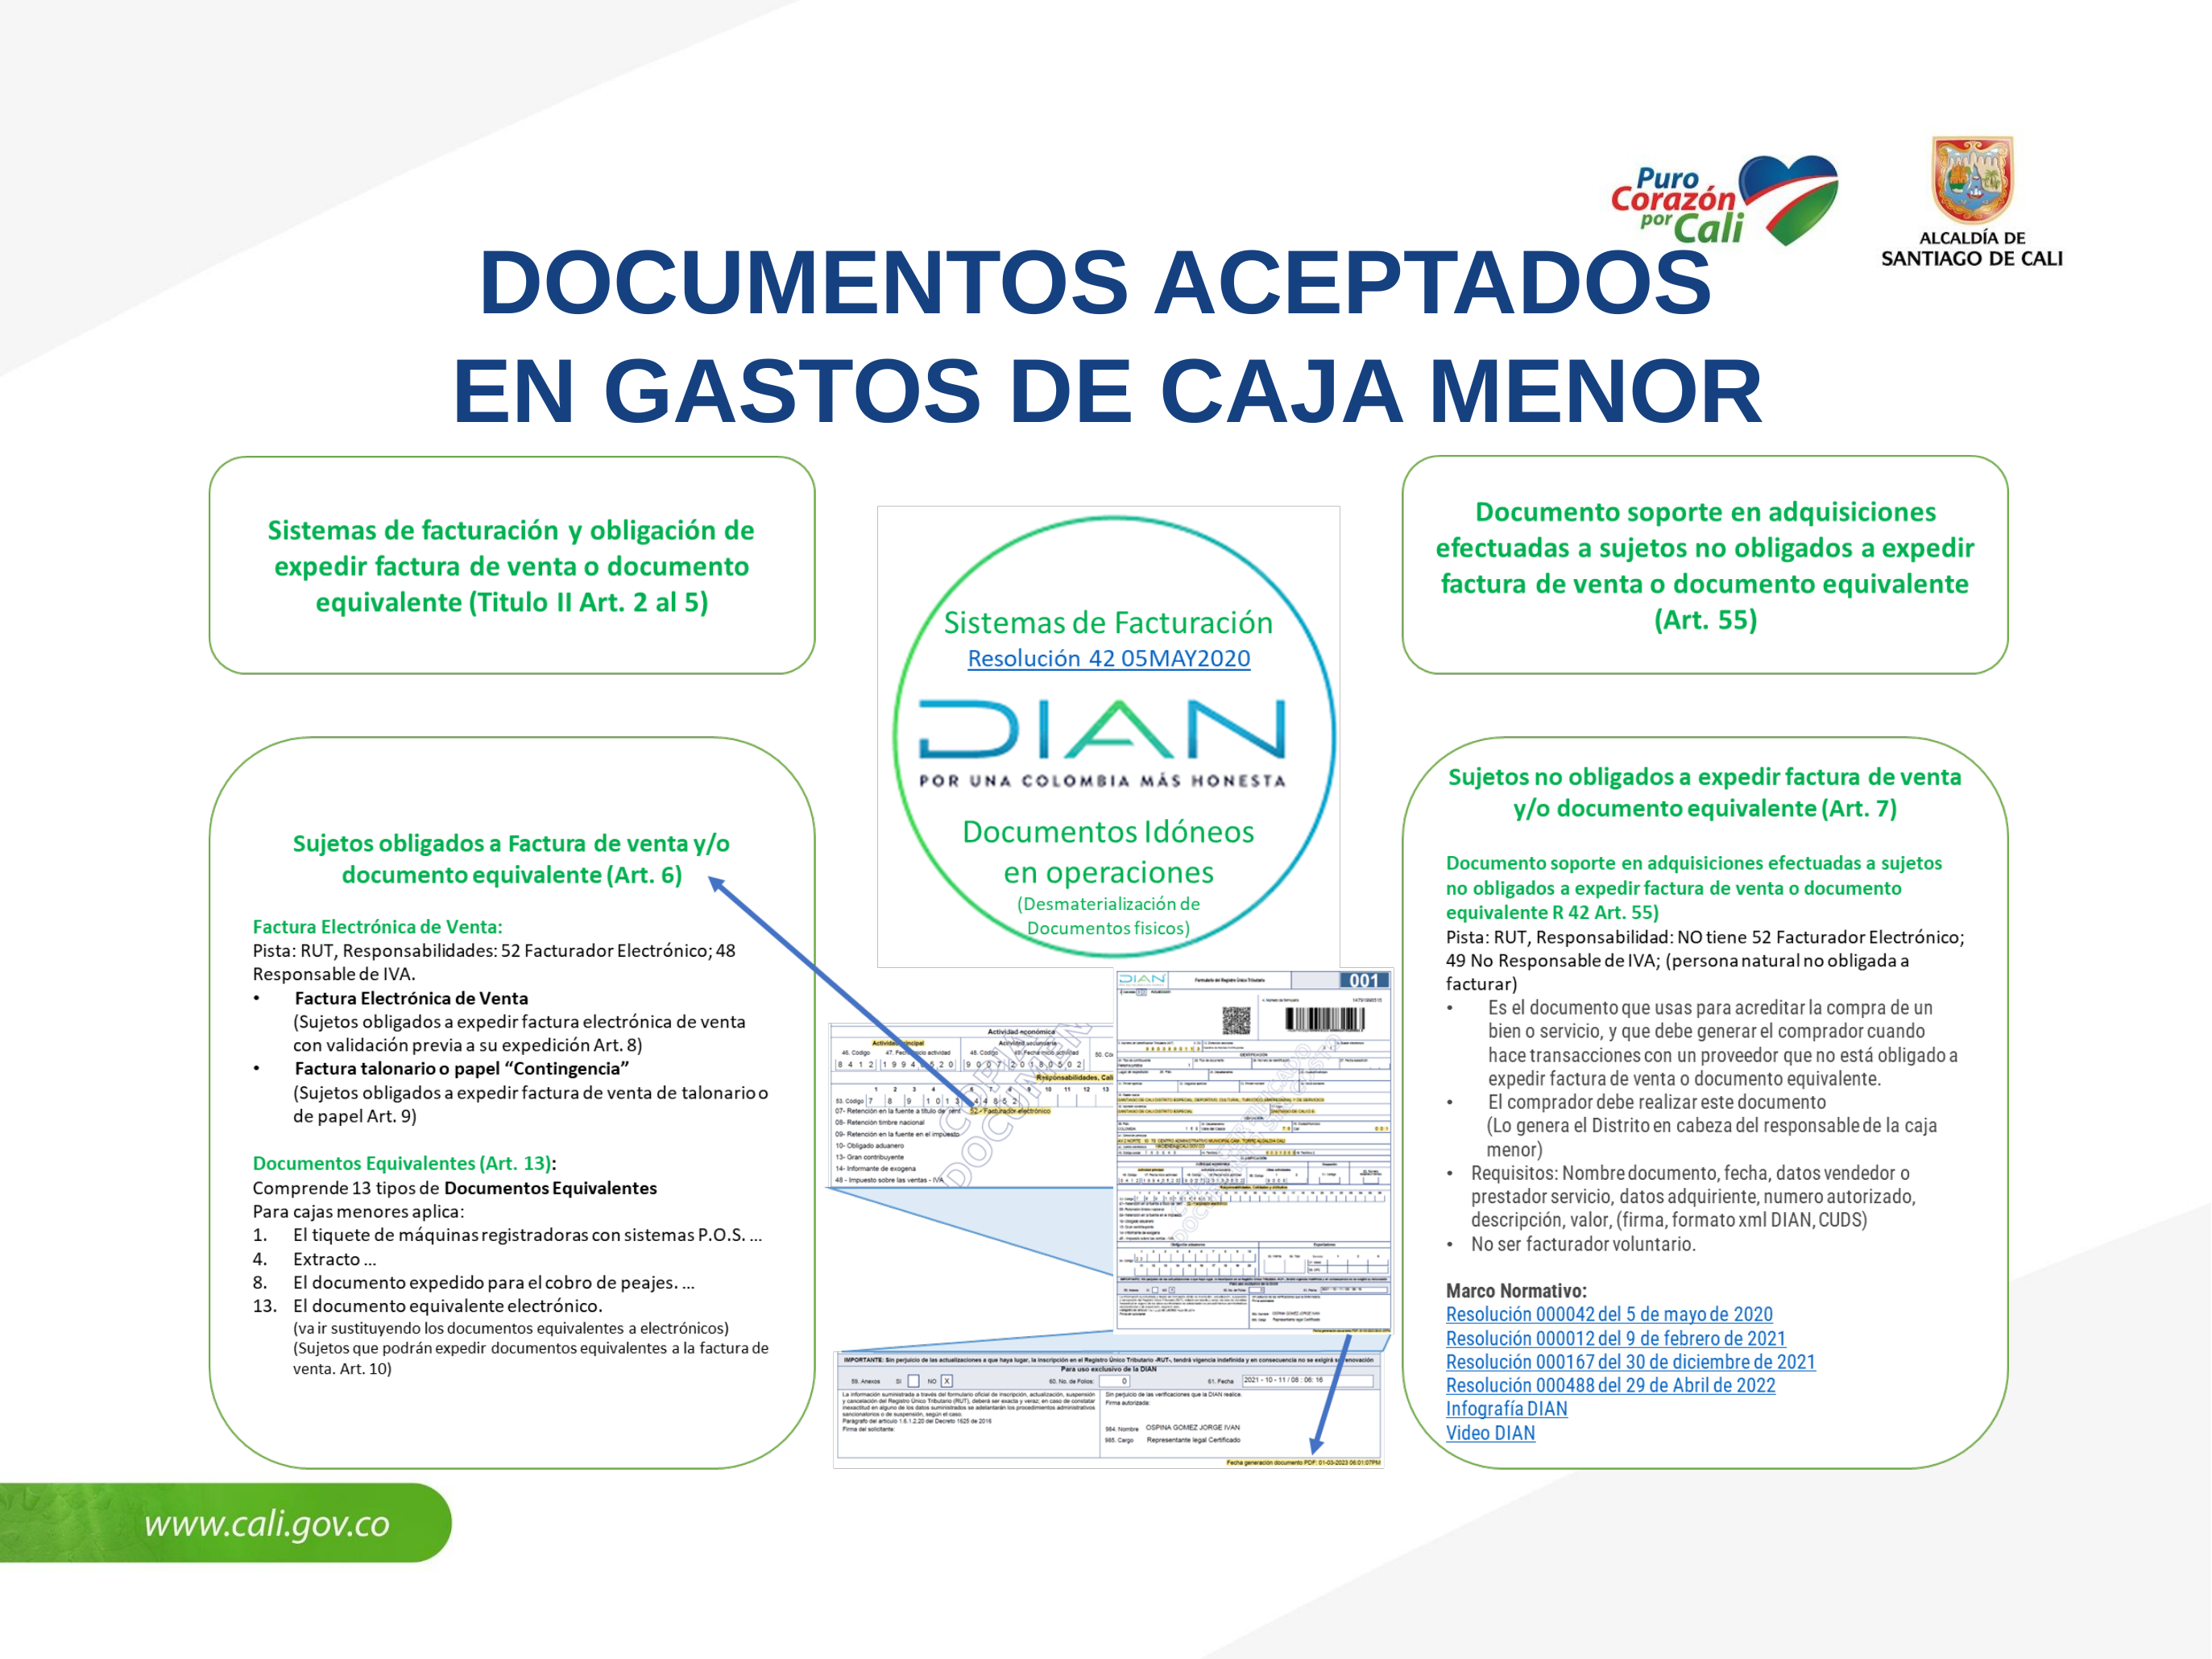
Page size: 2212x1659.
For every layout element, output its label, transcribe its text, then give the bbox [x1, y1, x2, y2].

text_box DOCUMENTOS ACEPTADOS EN GASTOS DE CAJA MENOR [194, 211, 2024, 420]
picture [0, 0, 2212, 1659]
